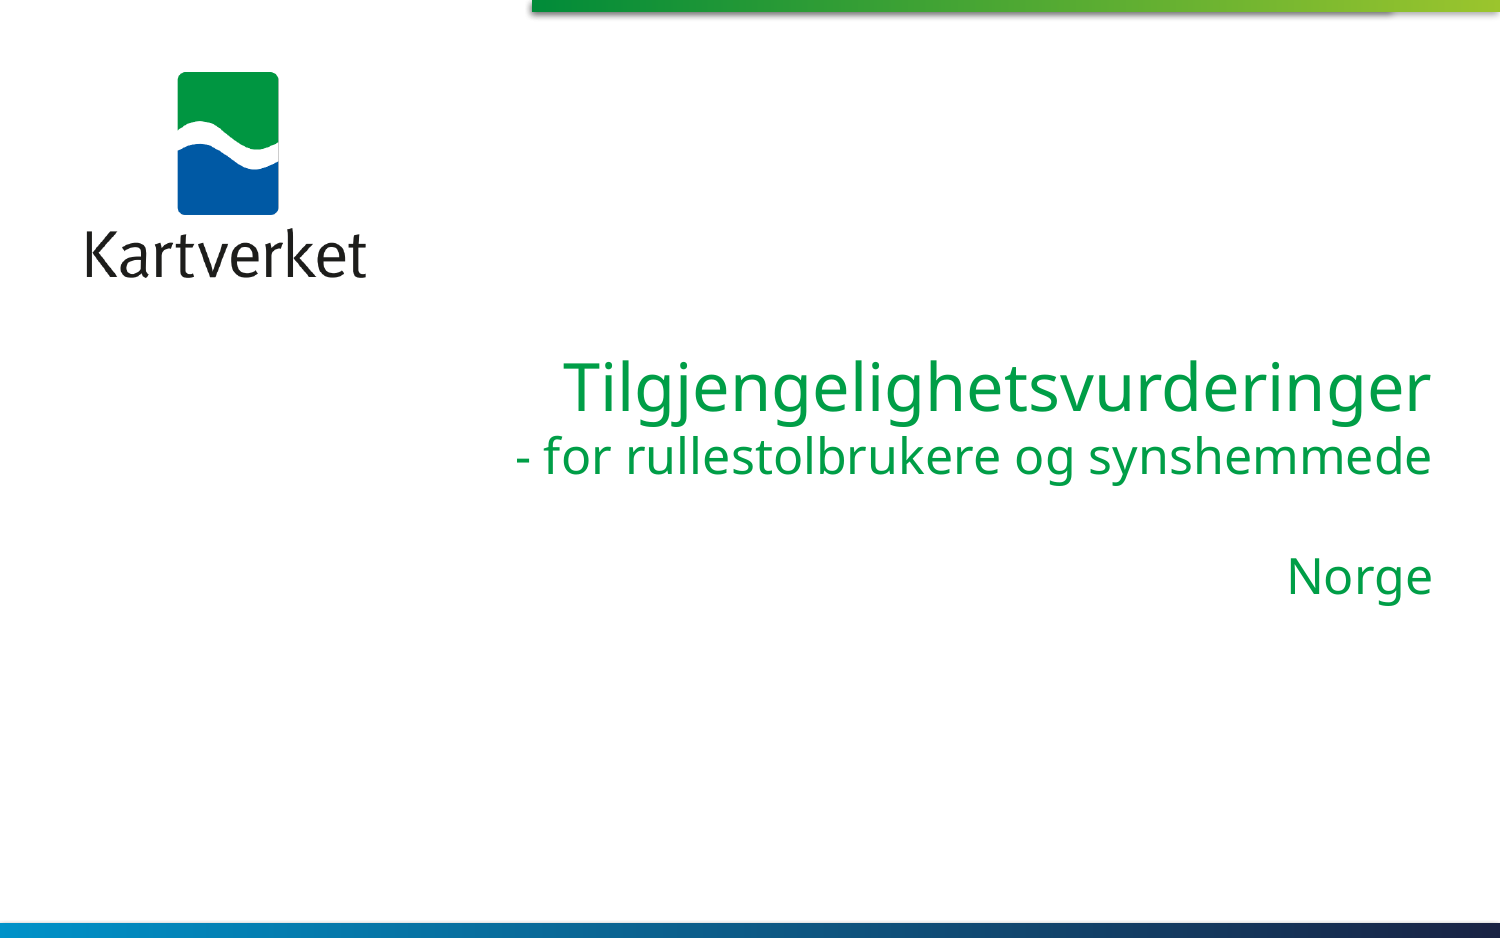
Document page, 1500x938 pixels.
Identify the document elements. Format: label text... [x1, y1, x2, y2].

text_box Tilgjengelighetsvurderinger - for rullestolbrukere og synshemmede Norge [66, 337, 1449, 613]
